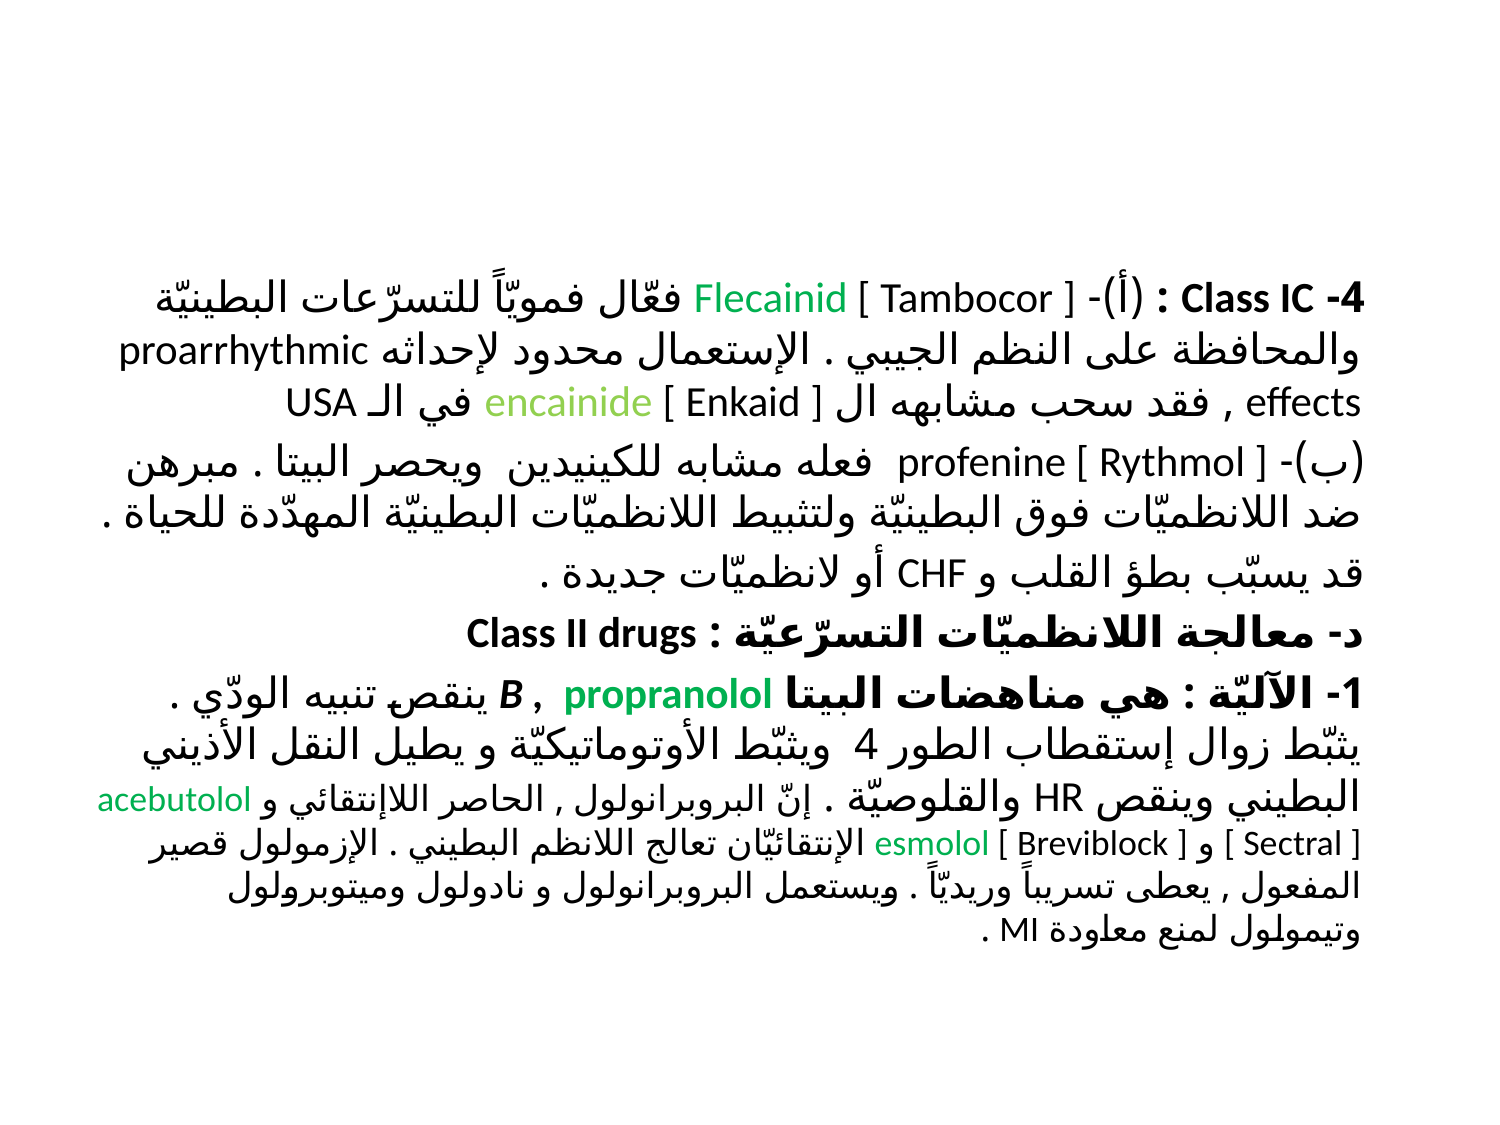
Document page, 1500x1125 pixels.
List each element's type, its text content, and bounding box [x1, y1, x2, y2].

list 4- Class IC : (أ)- Flecainid [ Tambocor ] فعّال فمويّاً للتسرّعات البطينيّة والمحافظة على النظم الجيبي . الإستعمال محدود لإحداثه proarrhythmic effects , فقد سحب مشابهه ال encainide [ Enkaid ] في الـ USA (ب)- profenine [ Rythmol ] فعله مشابه للكينيدين ويحصر البيتا . مبرهن ضد اللانظميّات فوق البطينيّة ولتثبيط اللانظميّات البطينيّة المهدّدة للحياة . قد يسبّب بطؤ القلب و CHF أو لانظميّات جديدة . د- معالجة اللانظميّات التسرّعيّة : Class II drugs 1- الآليّة : هي مناهضات البيتا B , propranolol ينقص تنبيه الودّي . يثبّط زوال إستقطاب الطور 4 ويثبّط الأوتوماتيكيّة و يطيل النقل الأذيني البطيني وينقص HR والقلوصيّة . إنّ البروبرانولول , الحاصر اللاإنتقائي و acebutolol [ Sectral ] و esmolol [ Breviblock ] الإنتقائيّان تعالج اللانظم البطيني . الإزمولول قصير المفعول , يعطى تسريباً وريديّاً . ويستعمل البروبرانولول و نادولول وميتوبرولول وتيمولول لمنع معاودة MI . [75, 262, 1425, 1005]
